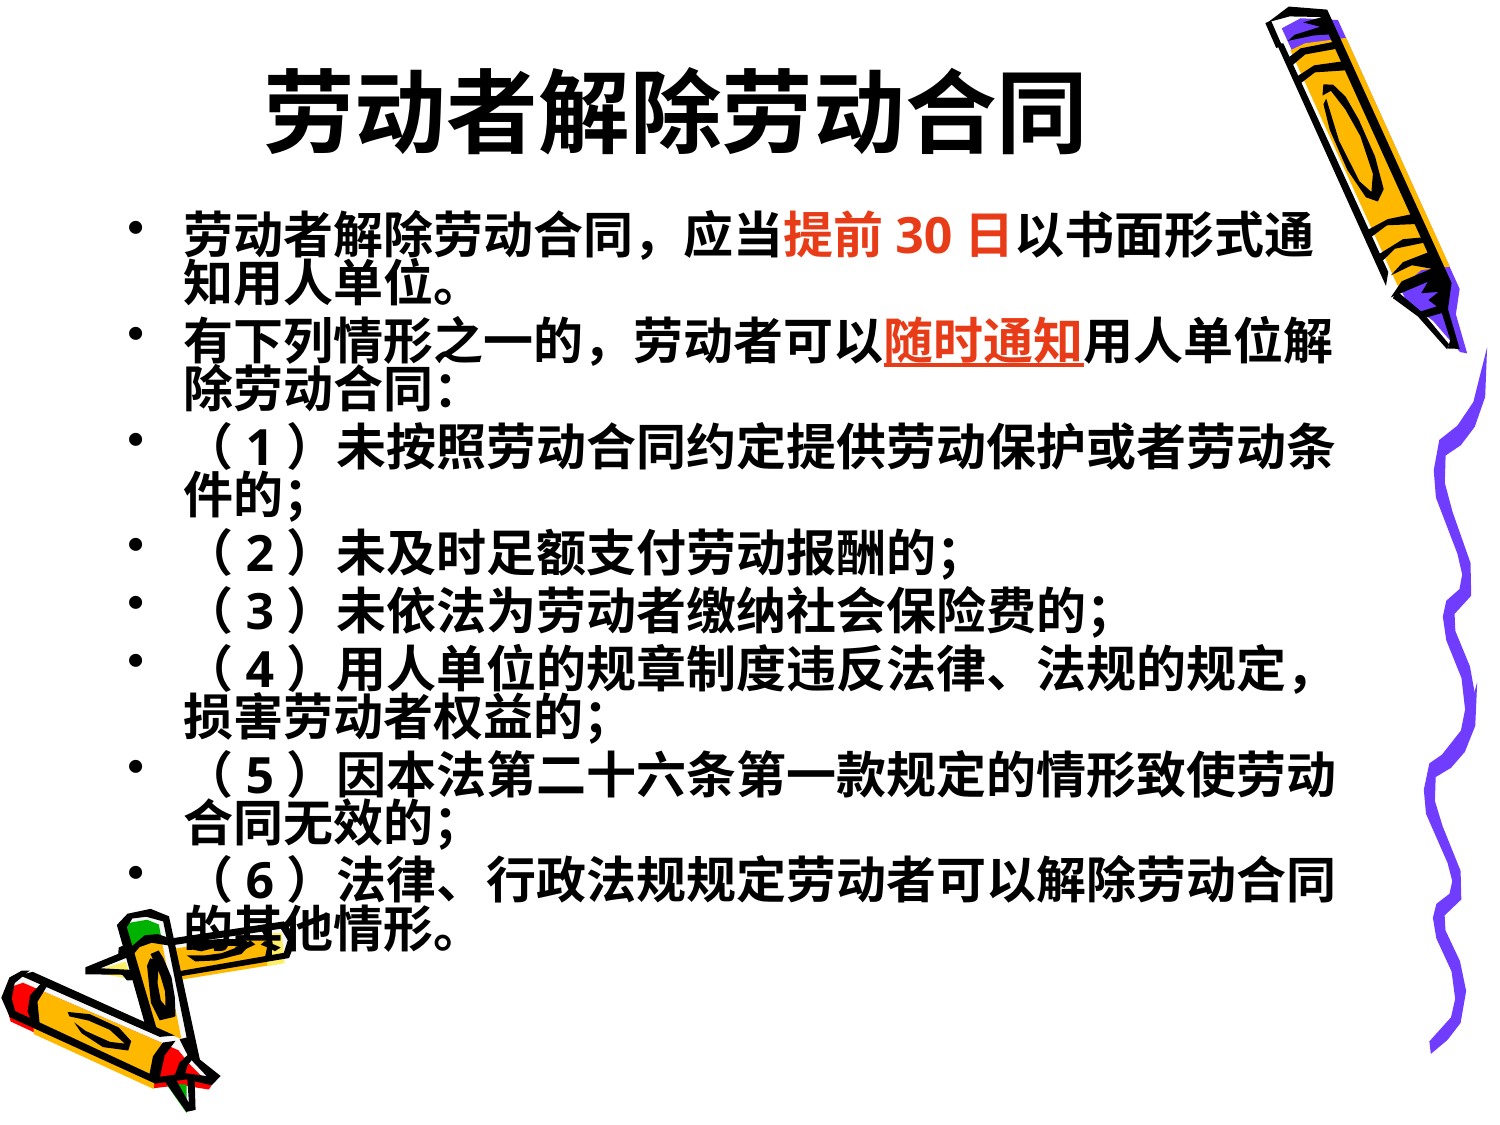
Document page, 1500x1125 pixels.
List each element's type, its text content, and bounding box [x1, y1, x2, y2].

title 劳动者解除劳动合同 [112, 24, 1240, 173]
list 劳动者解除劳动合同，应当提前30日以书面形式通知用人单位。 有下列情形之一的，劳动者可以随时通知用人单位解除劳动合同： （1）未按照劳动合同约定提供劳动保护或者劳动条件的； （2）未及时足额支付劳动报酬的； （3）未依法为劳动者缴纳社会保险费的； （4）用人单位的规章制度违反法律、法规的规定，损害劳动者权益的； （5）因本法第二十六条第一款规定的情形致使劳动合同无效的； （6）法律、行政法规规定劳动者可以解除劳动合同的其他情形。 [112, 207, 1376, 1059]
